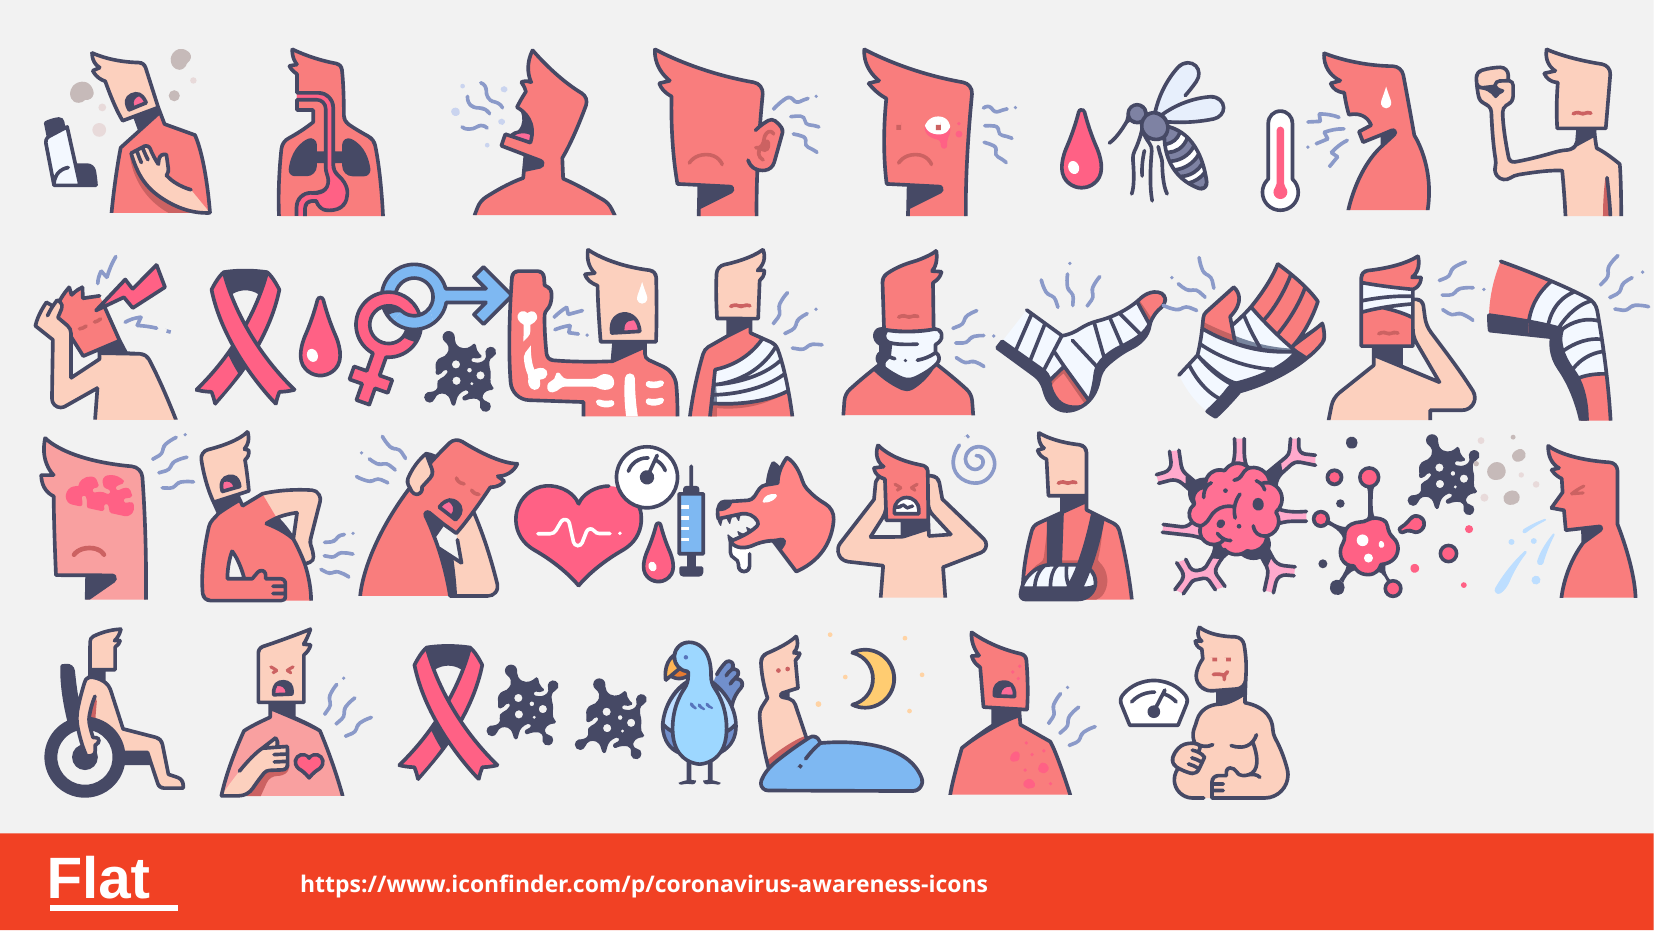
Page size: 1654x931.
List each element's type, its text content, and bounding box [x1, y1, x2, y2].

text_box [647, 42, 826, 221]
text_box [667, 243, 827, 421]
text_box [188, 427, 346, 605]
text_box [348, 427, 506, 605]
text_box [827, 427, 986, 605]
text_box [16, 248, 178, 426]
text_box Flat [31, 832, 734, 918]
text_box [444, 42, 623, 221]
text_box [39, 42, 217, 221]
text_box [1154, 248, 1316, 426]
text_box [207, 623, 386, 802]
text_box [1256, 42, 1435, 221]
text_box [507, 427, 666, 605]
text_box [752, 623, 930, 802]
text_box https://www.iconfinder.com/p/coronavirus-awareness-icons [285, 862, 1004, 905]
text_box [28, 427, 187, 605]
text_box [829, 243, 1008, 421]
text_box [25, 623, 204, 802]
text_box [341, 248, 500, 426]
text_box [1146, 427, 1305, 605]
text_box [1115, 623, 1294, 802]
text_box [241, 42, 420, 221]
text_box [933, 623, 1112, 802]
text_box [179, 248, 340, 426]
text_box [1306, 427, 1465, 605]
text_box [667, 427, 826, 605]
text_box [1480, 248, 1654, 426]
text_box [570, 623, 749, 802]
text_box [1466, 427, 1645, 605]
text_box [1053, 42, 1232, 221]
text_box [987, 427, 1145, 605]
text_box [1011, 248, 1153, 426]
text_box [1317, 248, 1478, 426]
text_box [850, 42, 1029, 221]
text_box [389, 623, 567, 802]
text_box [504, 243, 665, 421]
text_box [1459, 42, 1638, 221]
